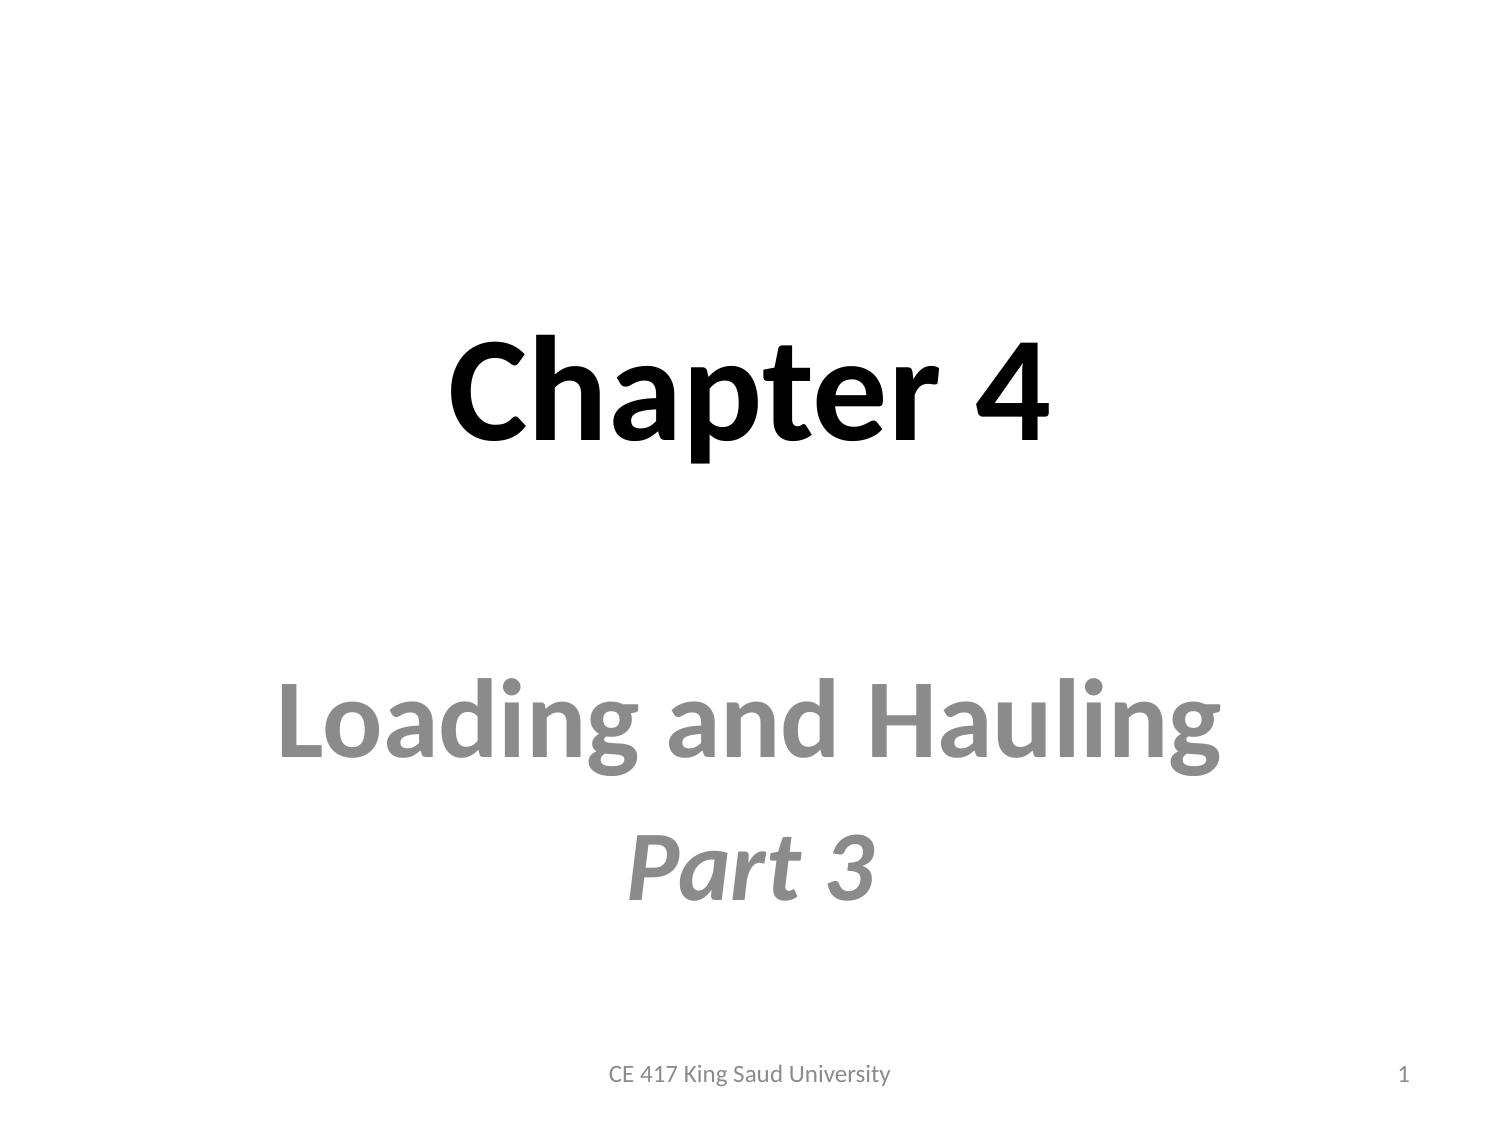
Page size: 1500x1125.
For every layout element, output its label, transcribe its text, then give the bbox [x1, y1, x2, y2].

footer CE 417 King Saud University [512, 1042, 988, 1103]
slide_number 1 [1074, 1042, 1425, 1103]
subtitle Loading and Hauling Part 3 [225, 637, 1275, 925]
title Chapter 4 [112, 349, 1388, 591]
